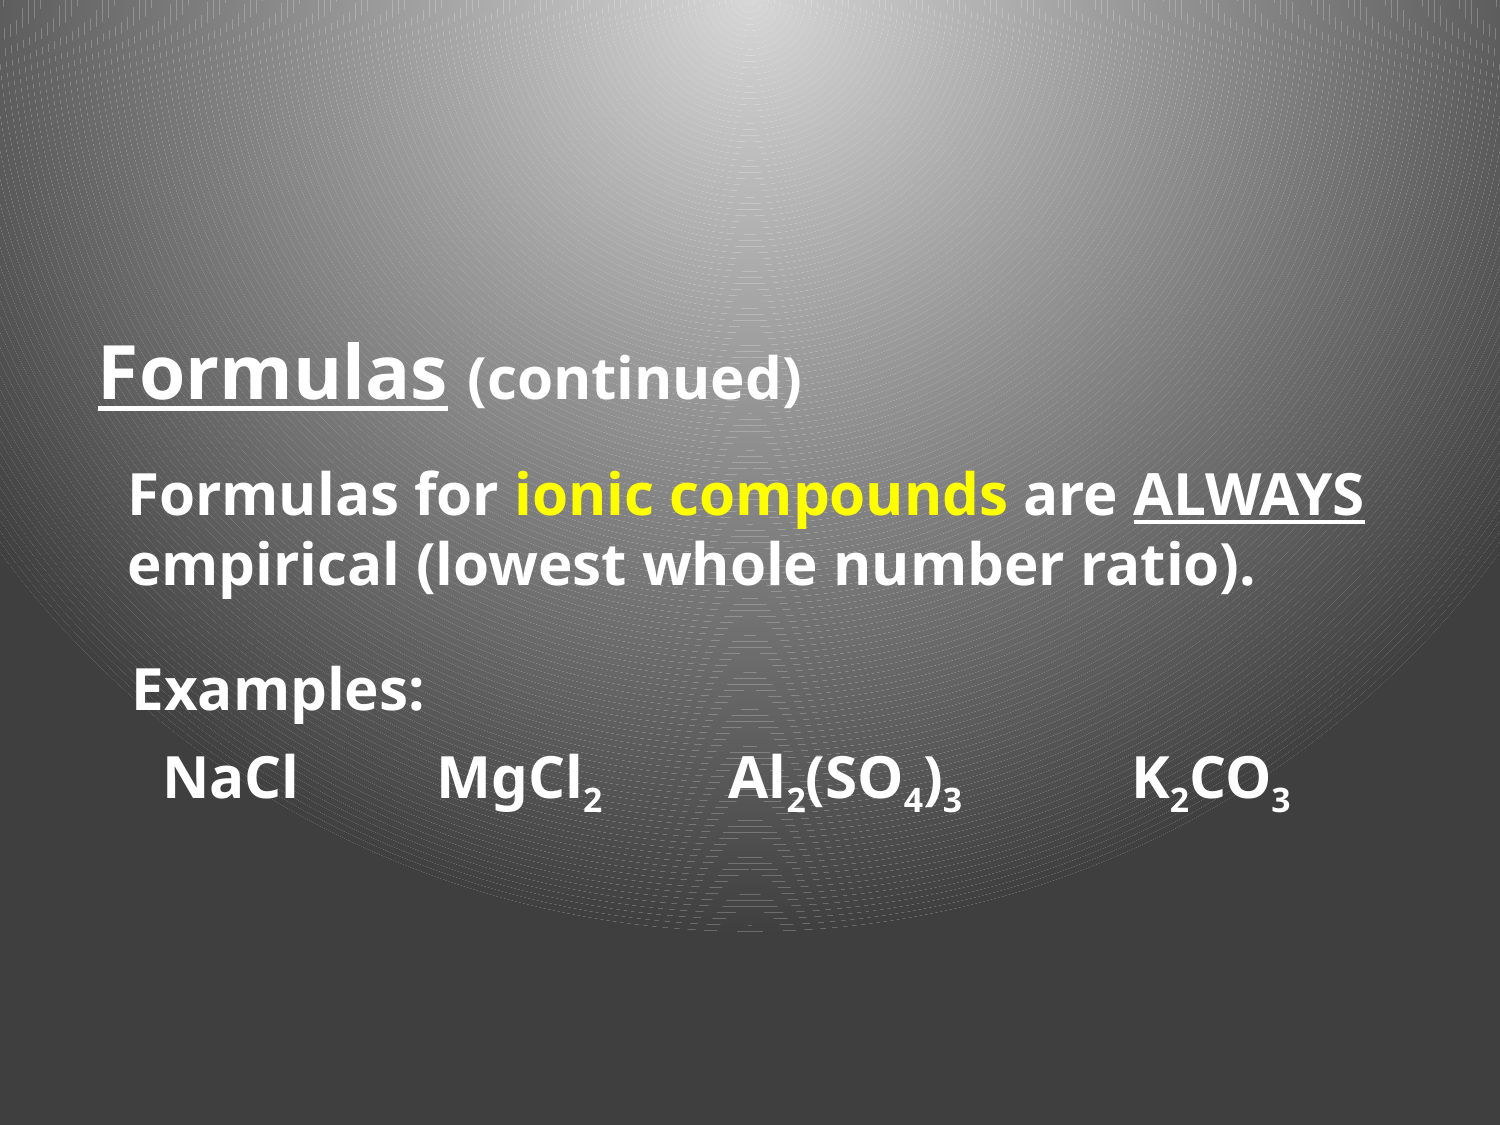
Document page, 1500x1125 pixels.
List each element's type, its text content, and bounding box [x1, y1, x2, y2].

text_box MgCl2 [421, 732, 618, 827]
text_box Formulas for ionic compounds are ALWAYS empirical (lowest whole number ratio). [112, 449, 1425, 605]
text_box NaCl [147, 732, 315, 818]
text_box K2CO3 [1116, 732, 1306, 827]
text_box Formulas (continued) [74, 307, 825, 433]
text_box Examples: [116, 644, 440, 730]
text_box Al2(SO4)3 [713, 732, 978, 827]
